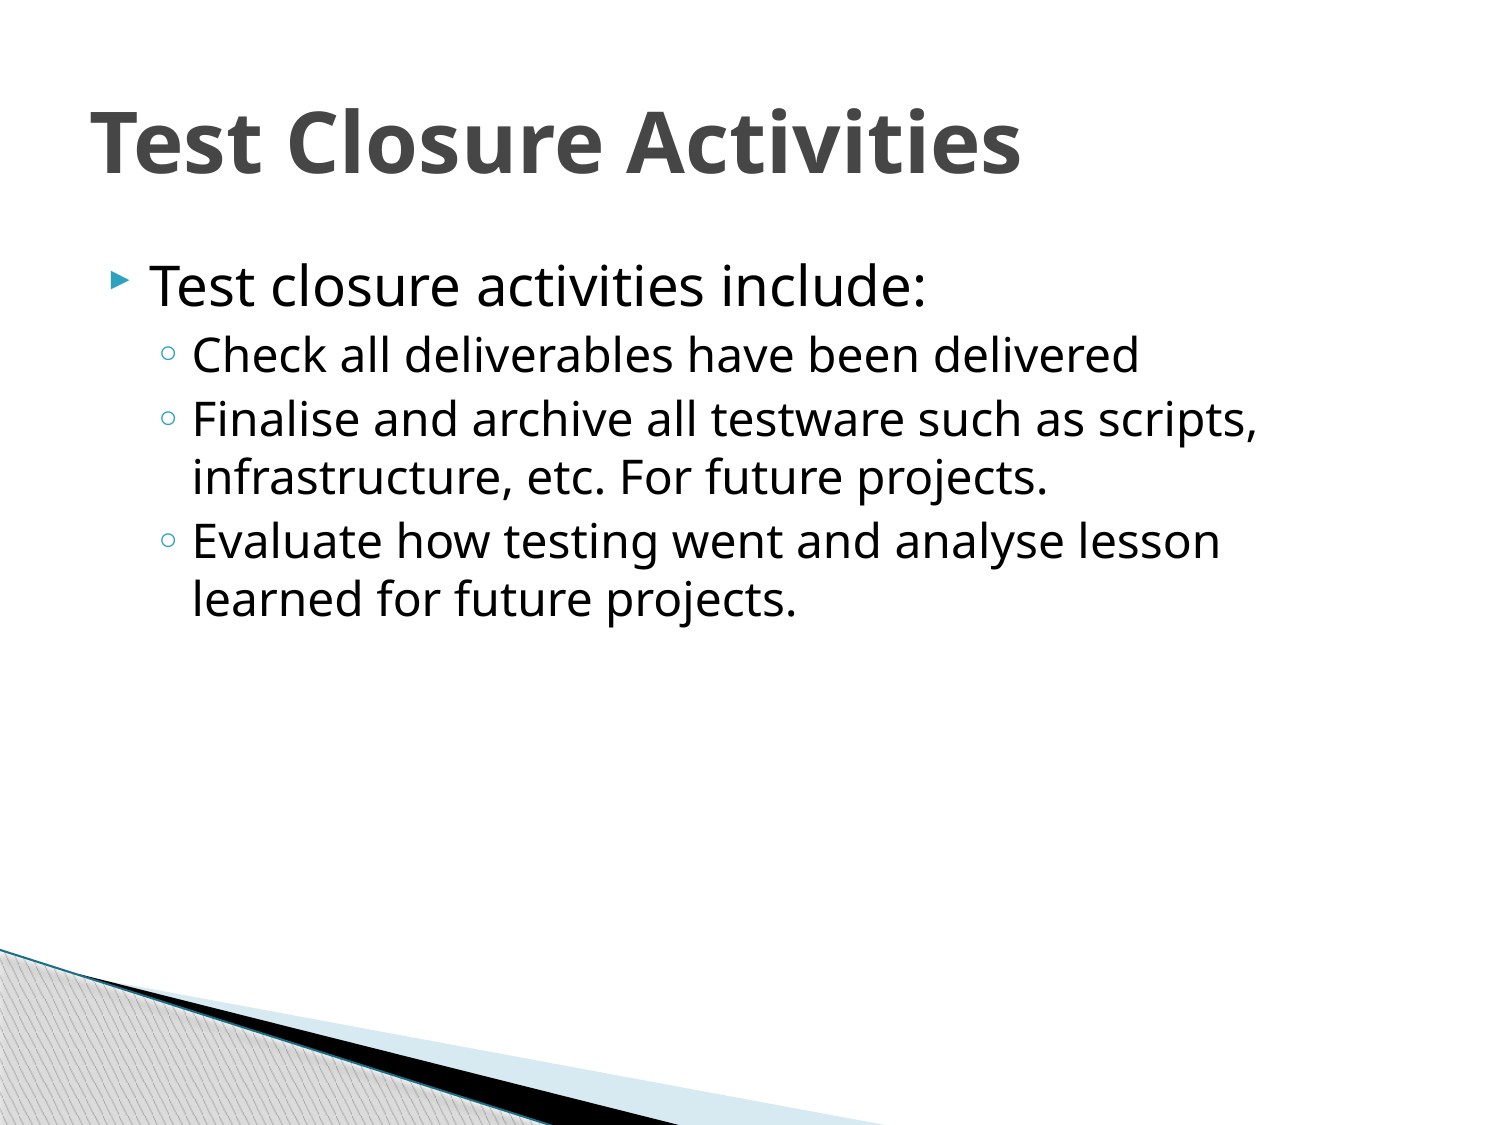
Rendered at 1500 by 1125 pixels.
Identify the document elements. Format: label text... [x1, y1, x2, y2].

title Test Closure Activities [75, 45, 1425, 233]
list Test closure activities include: Check all deliverables have been delivered Finalise and archive all testware such as scripts, infrastructure, etc. For future projects. Evaluate how testing went and analyse lesson learned for future projects. [75, 243, 1388, 1047]
